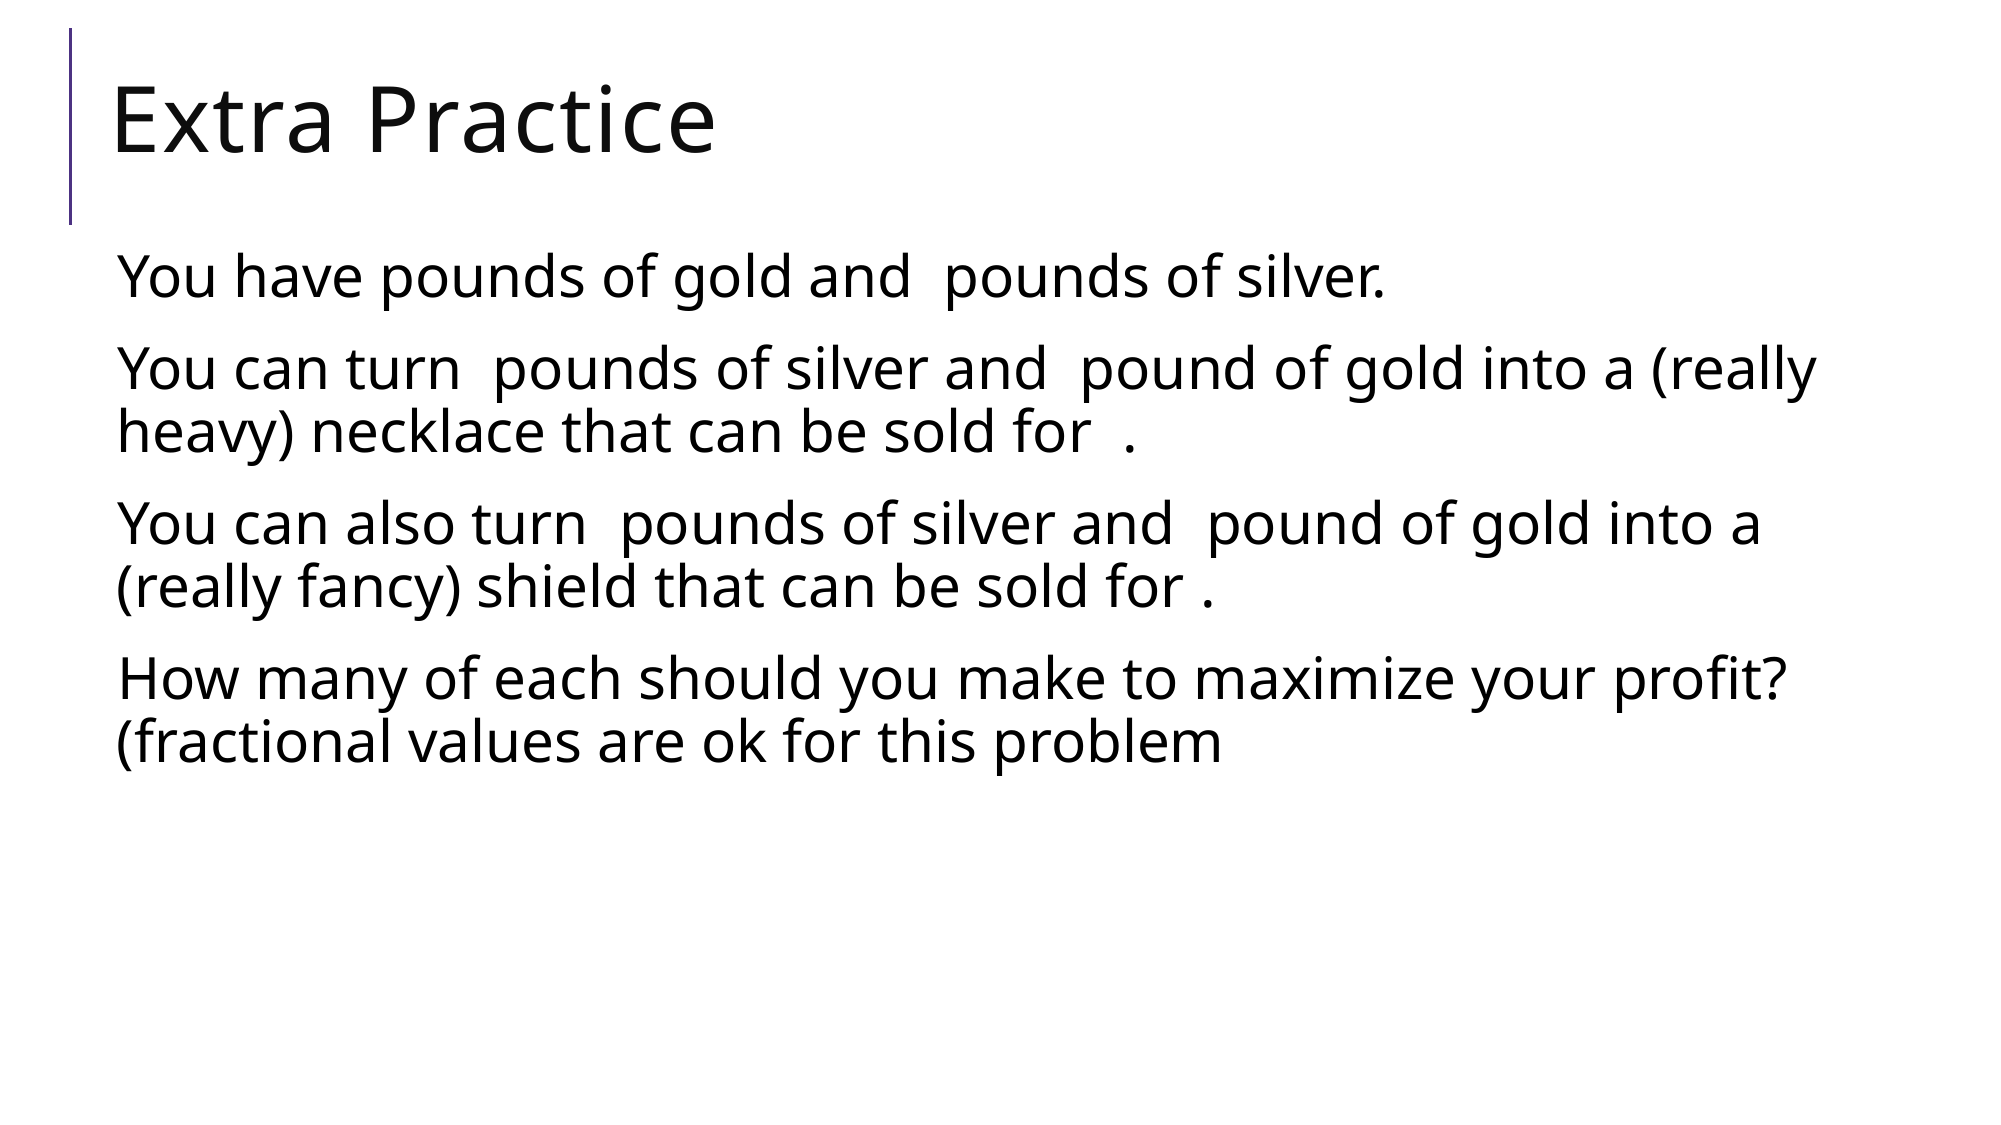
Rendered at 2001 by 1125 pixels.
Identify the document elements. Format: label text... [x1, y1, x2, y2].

title Extra Practice [94, 43, 1930, 210]
